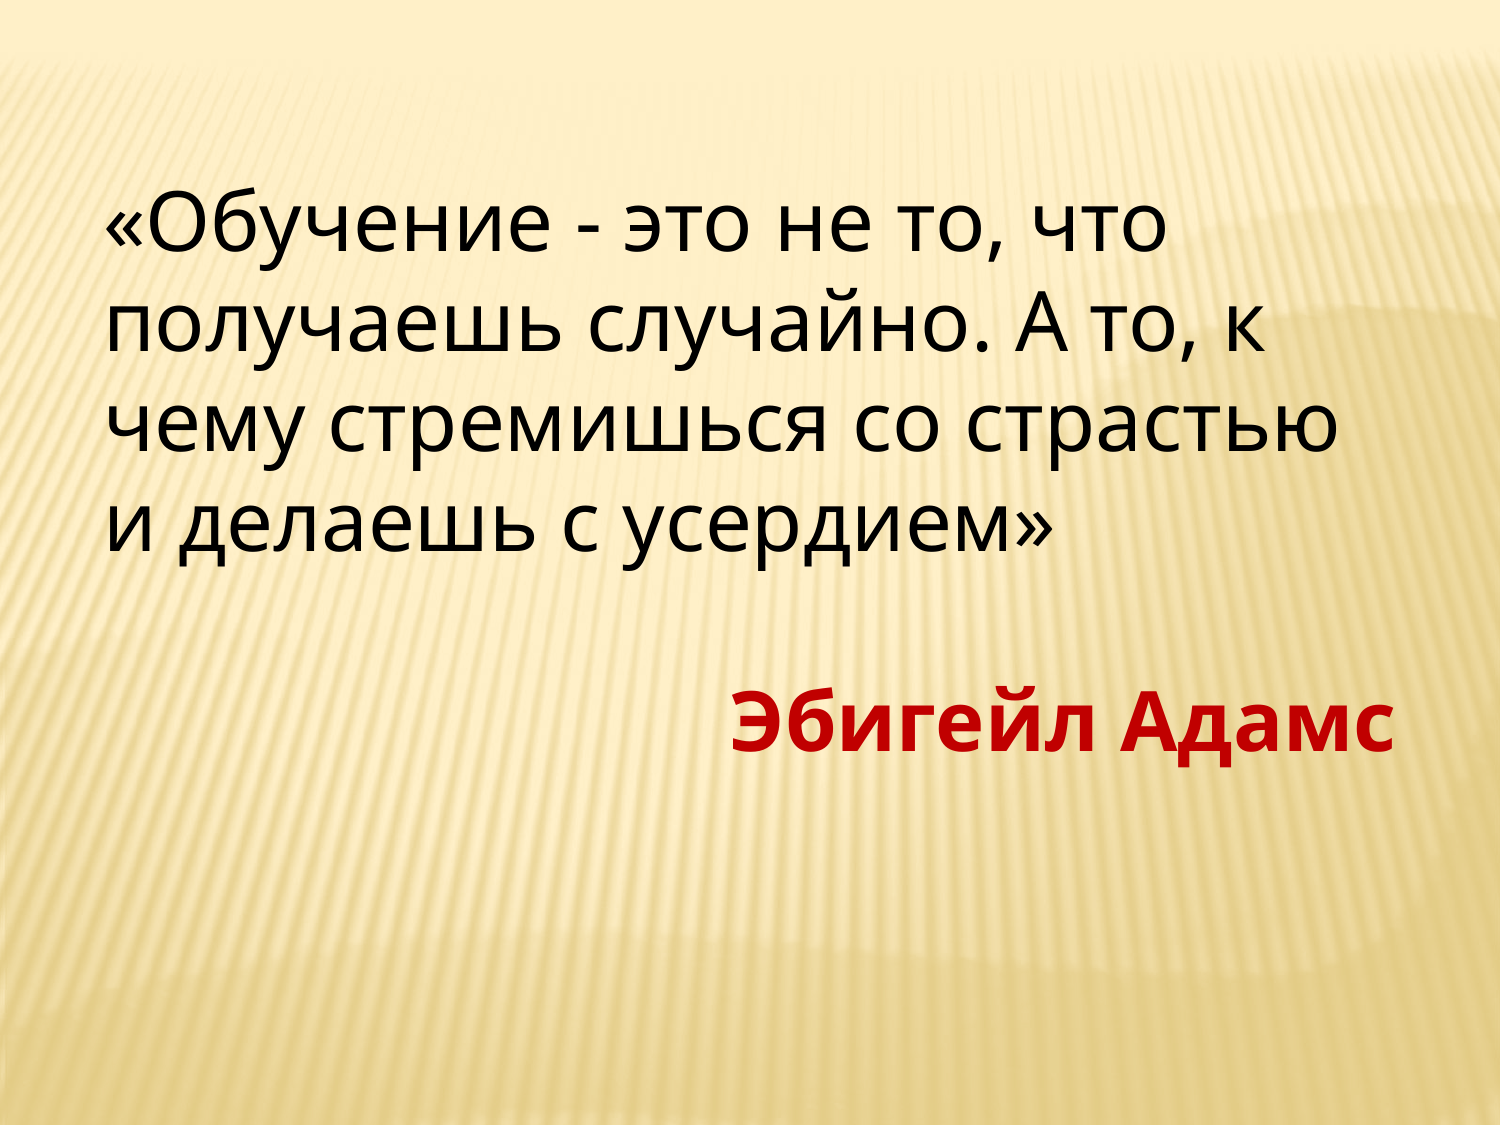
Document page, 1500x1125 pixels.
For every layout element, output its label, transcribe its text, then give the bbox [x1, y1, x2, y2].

text_box «Обучение - это не то, что получаешь случайно. А то, к чему стремишься со страстью и делаешь с усердием» Эбигейл Адамс [88, 160, 1412, 776]
